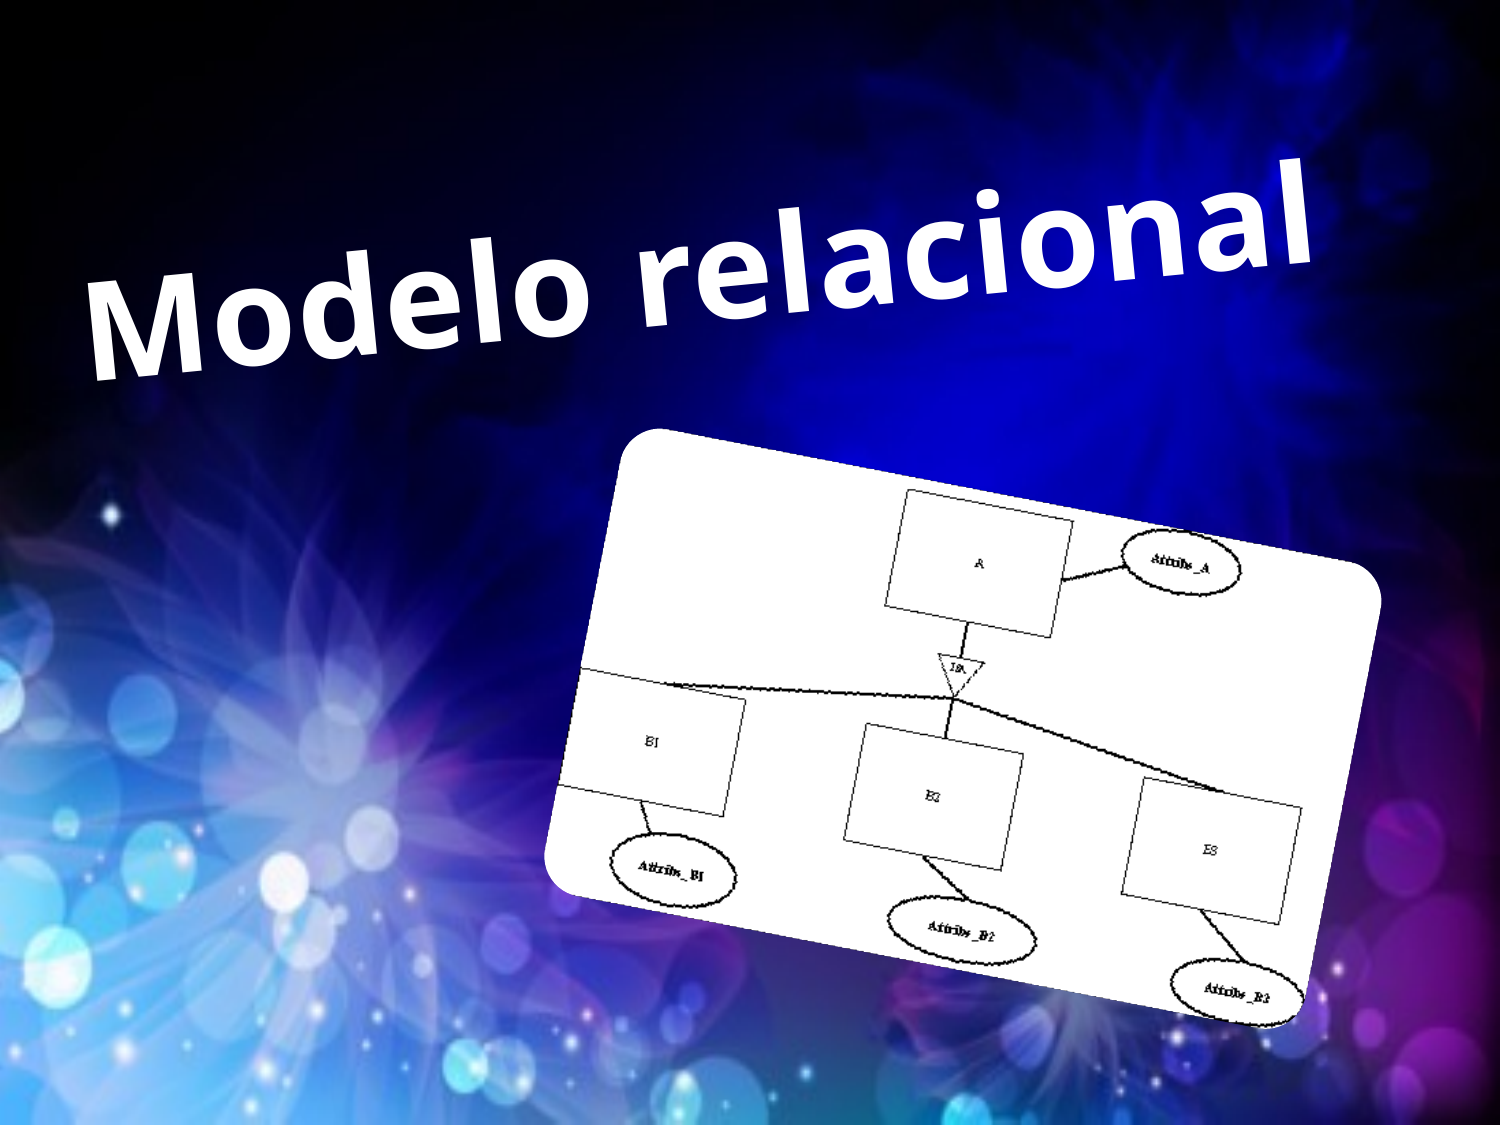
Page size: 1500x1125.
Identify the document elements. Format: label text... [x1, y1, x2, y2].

picture [0, 0, 1500, 1125]
text_box Modelo relacional [56, 113, 1340, 419]
